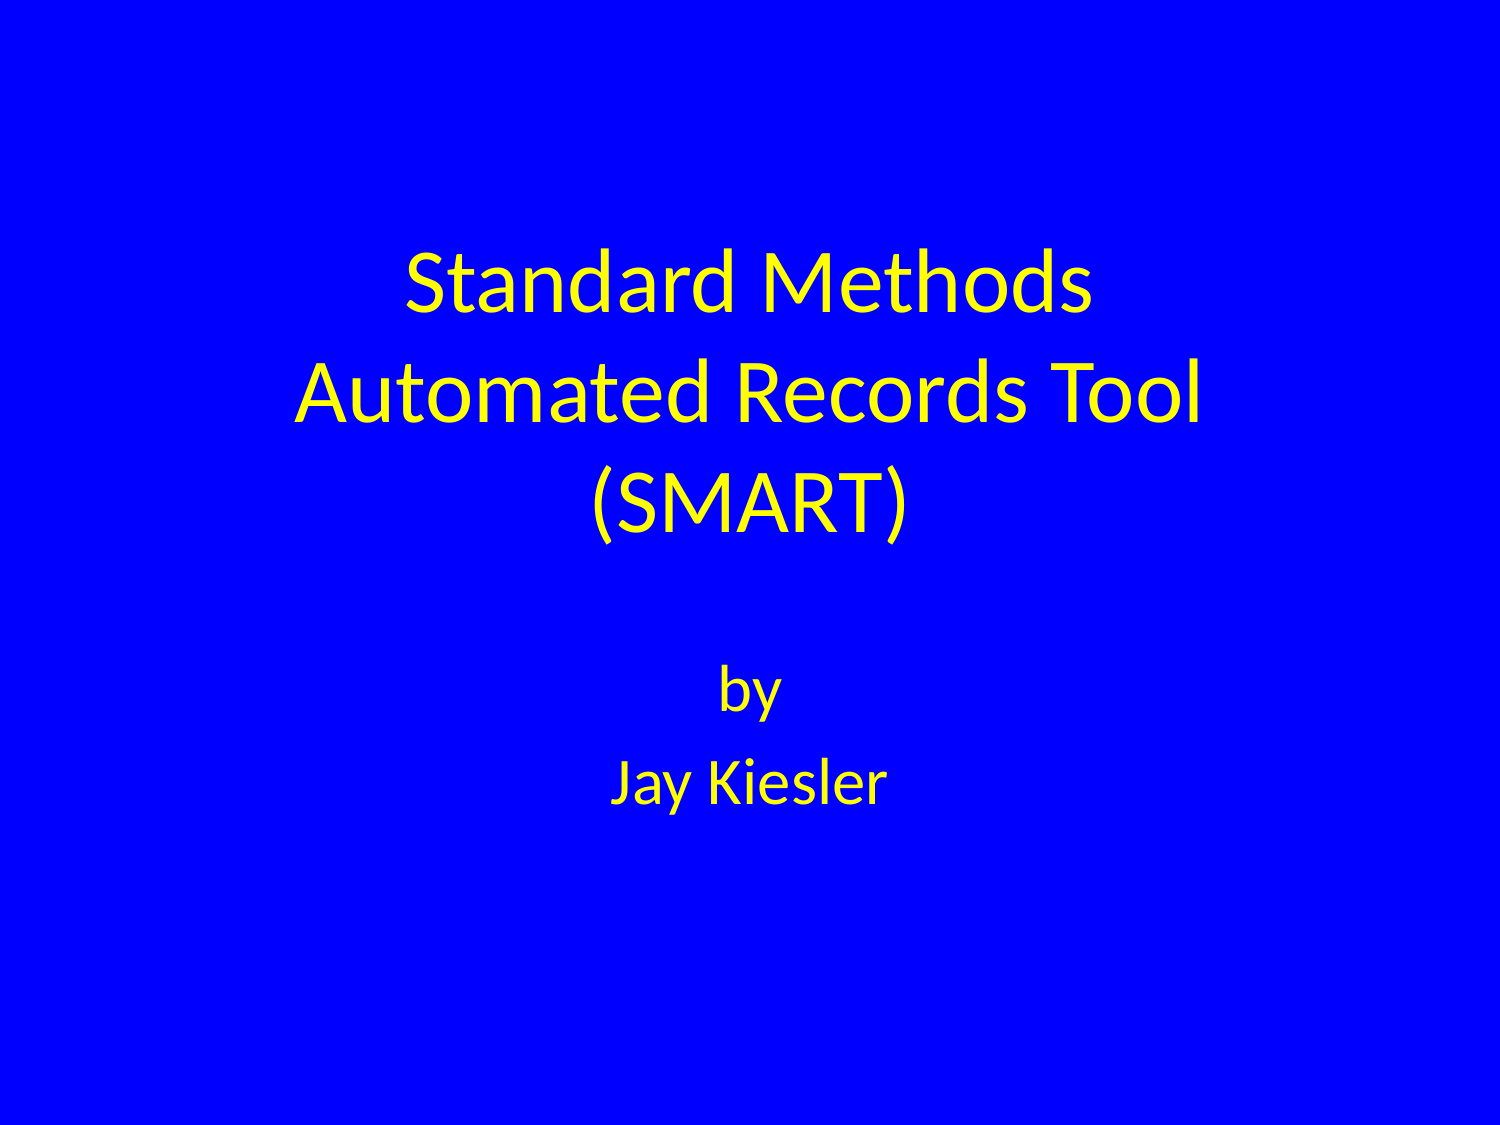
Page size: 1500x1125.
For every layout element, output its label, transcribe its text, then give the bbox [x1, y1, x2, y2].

subtitle by Jay Kiesler [225, 637, 1275, 925]
title Standard Methods Automated Records Tool (SMART) [112, 180, 1388, 591]
